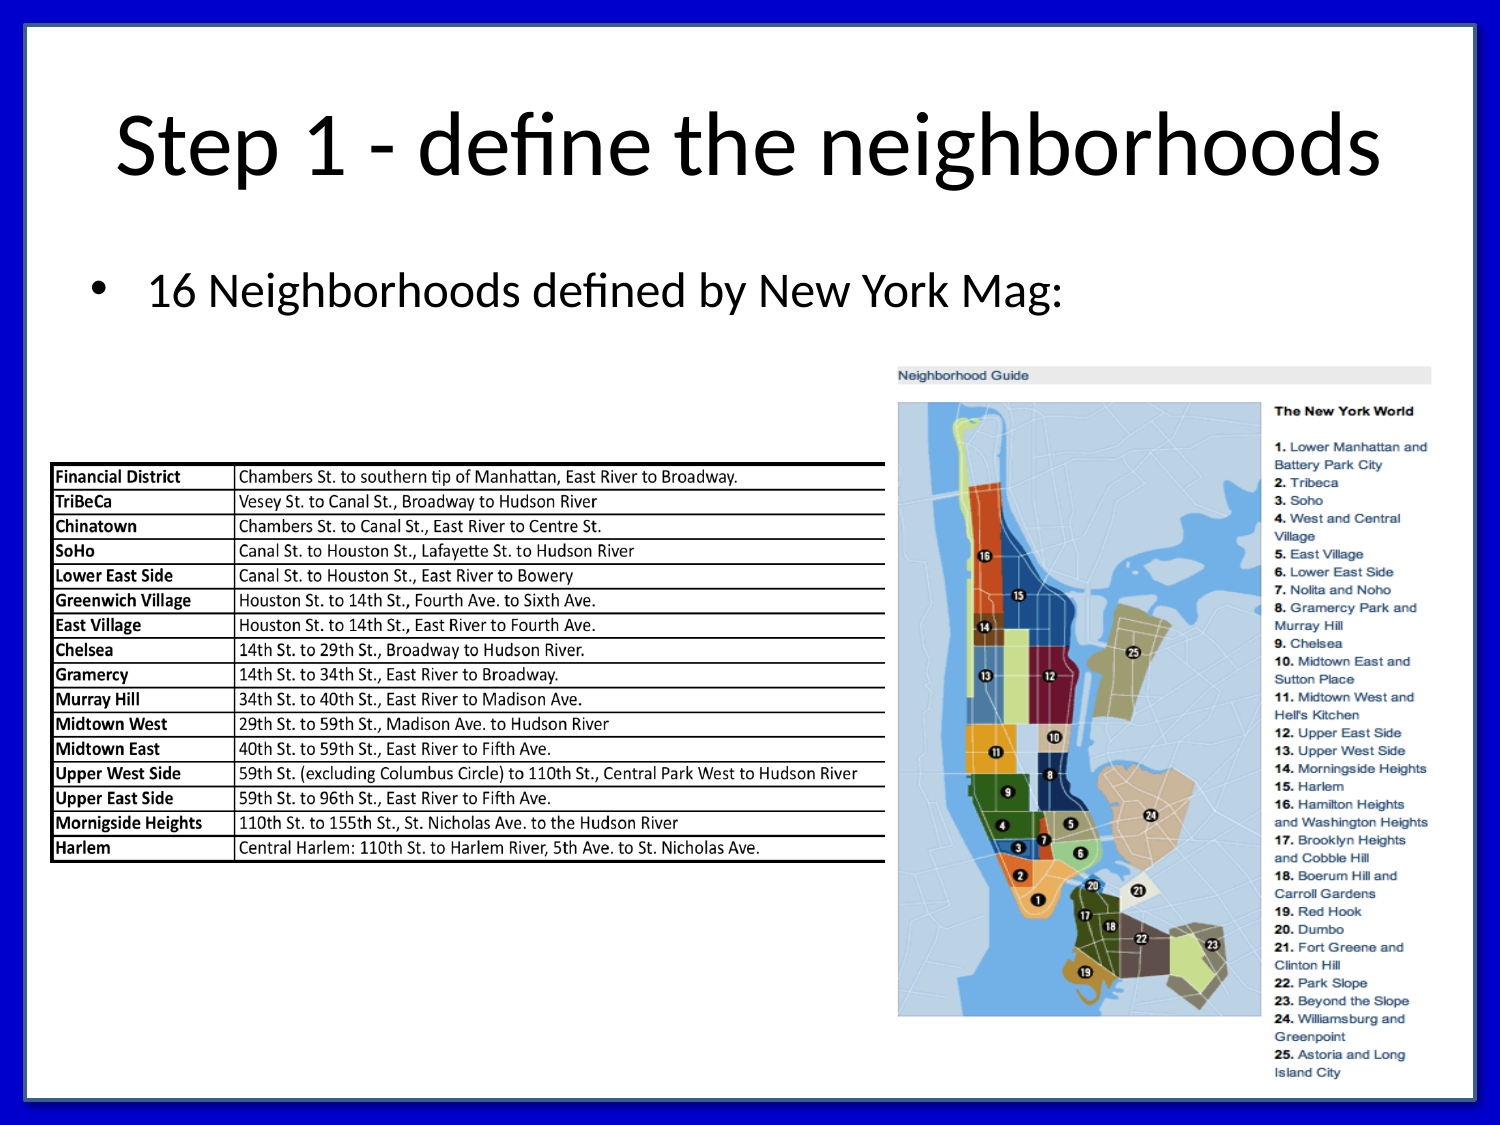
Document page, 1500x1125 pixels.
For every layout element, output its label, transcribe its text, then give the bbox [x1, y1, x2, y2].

text_box Step 1 - define the neighborhoods [43, 45, 1457, 233]
picture [49, 362, 1438, 1088]
text_box 16 Neighborhoods defined by New York Mag: [74, 249, 1425, 460]
